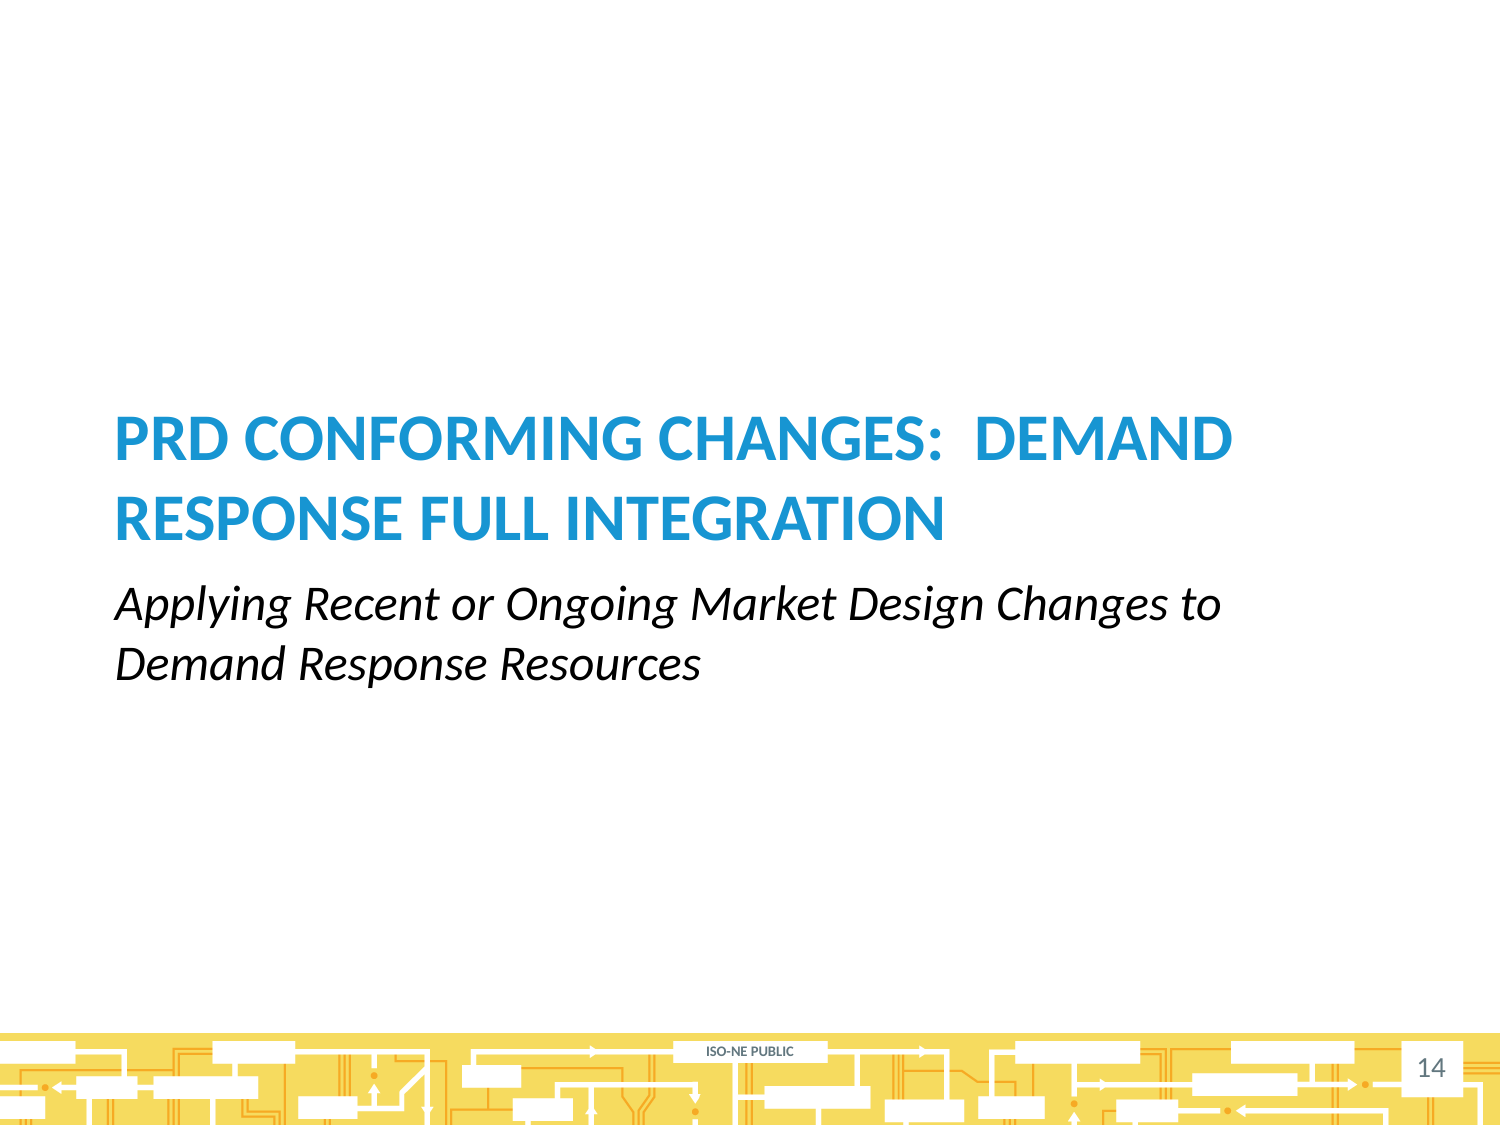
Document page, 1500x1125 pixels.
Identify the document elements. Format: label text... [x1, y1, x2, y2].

picture [0, 1031, 1500, 1125]
title PRD Conforming Changes: Demand Response Full integration [99, 337, 1375, 561]
slide_number 14 [1400, 1044, 1463, 1088]
list Applying Recent or Ongoing Market Design Changes to Demand Response Resources [99, 562, 1375, 809]
